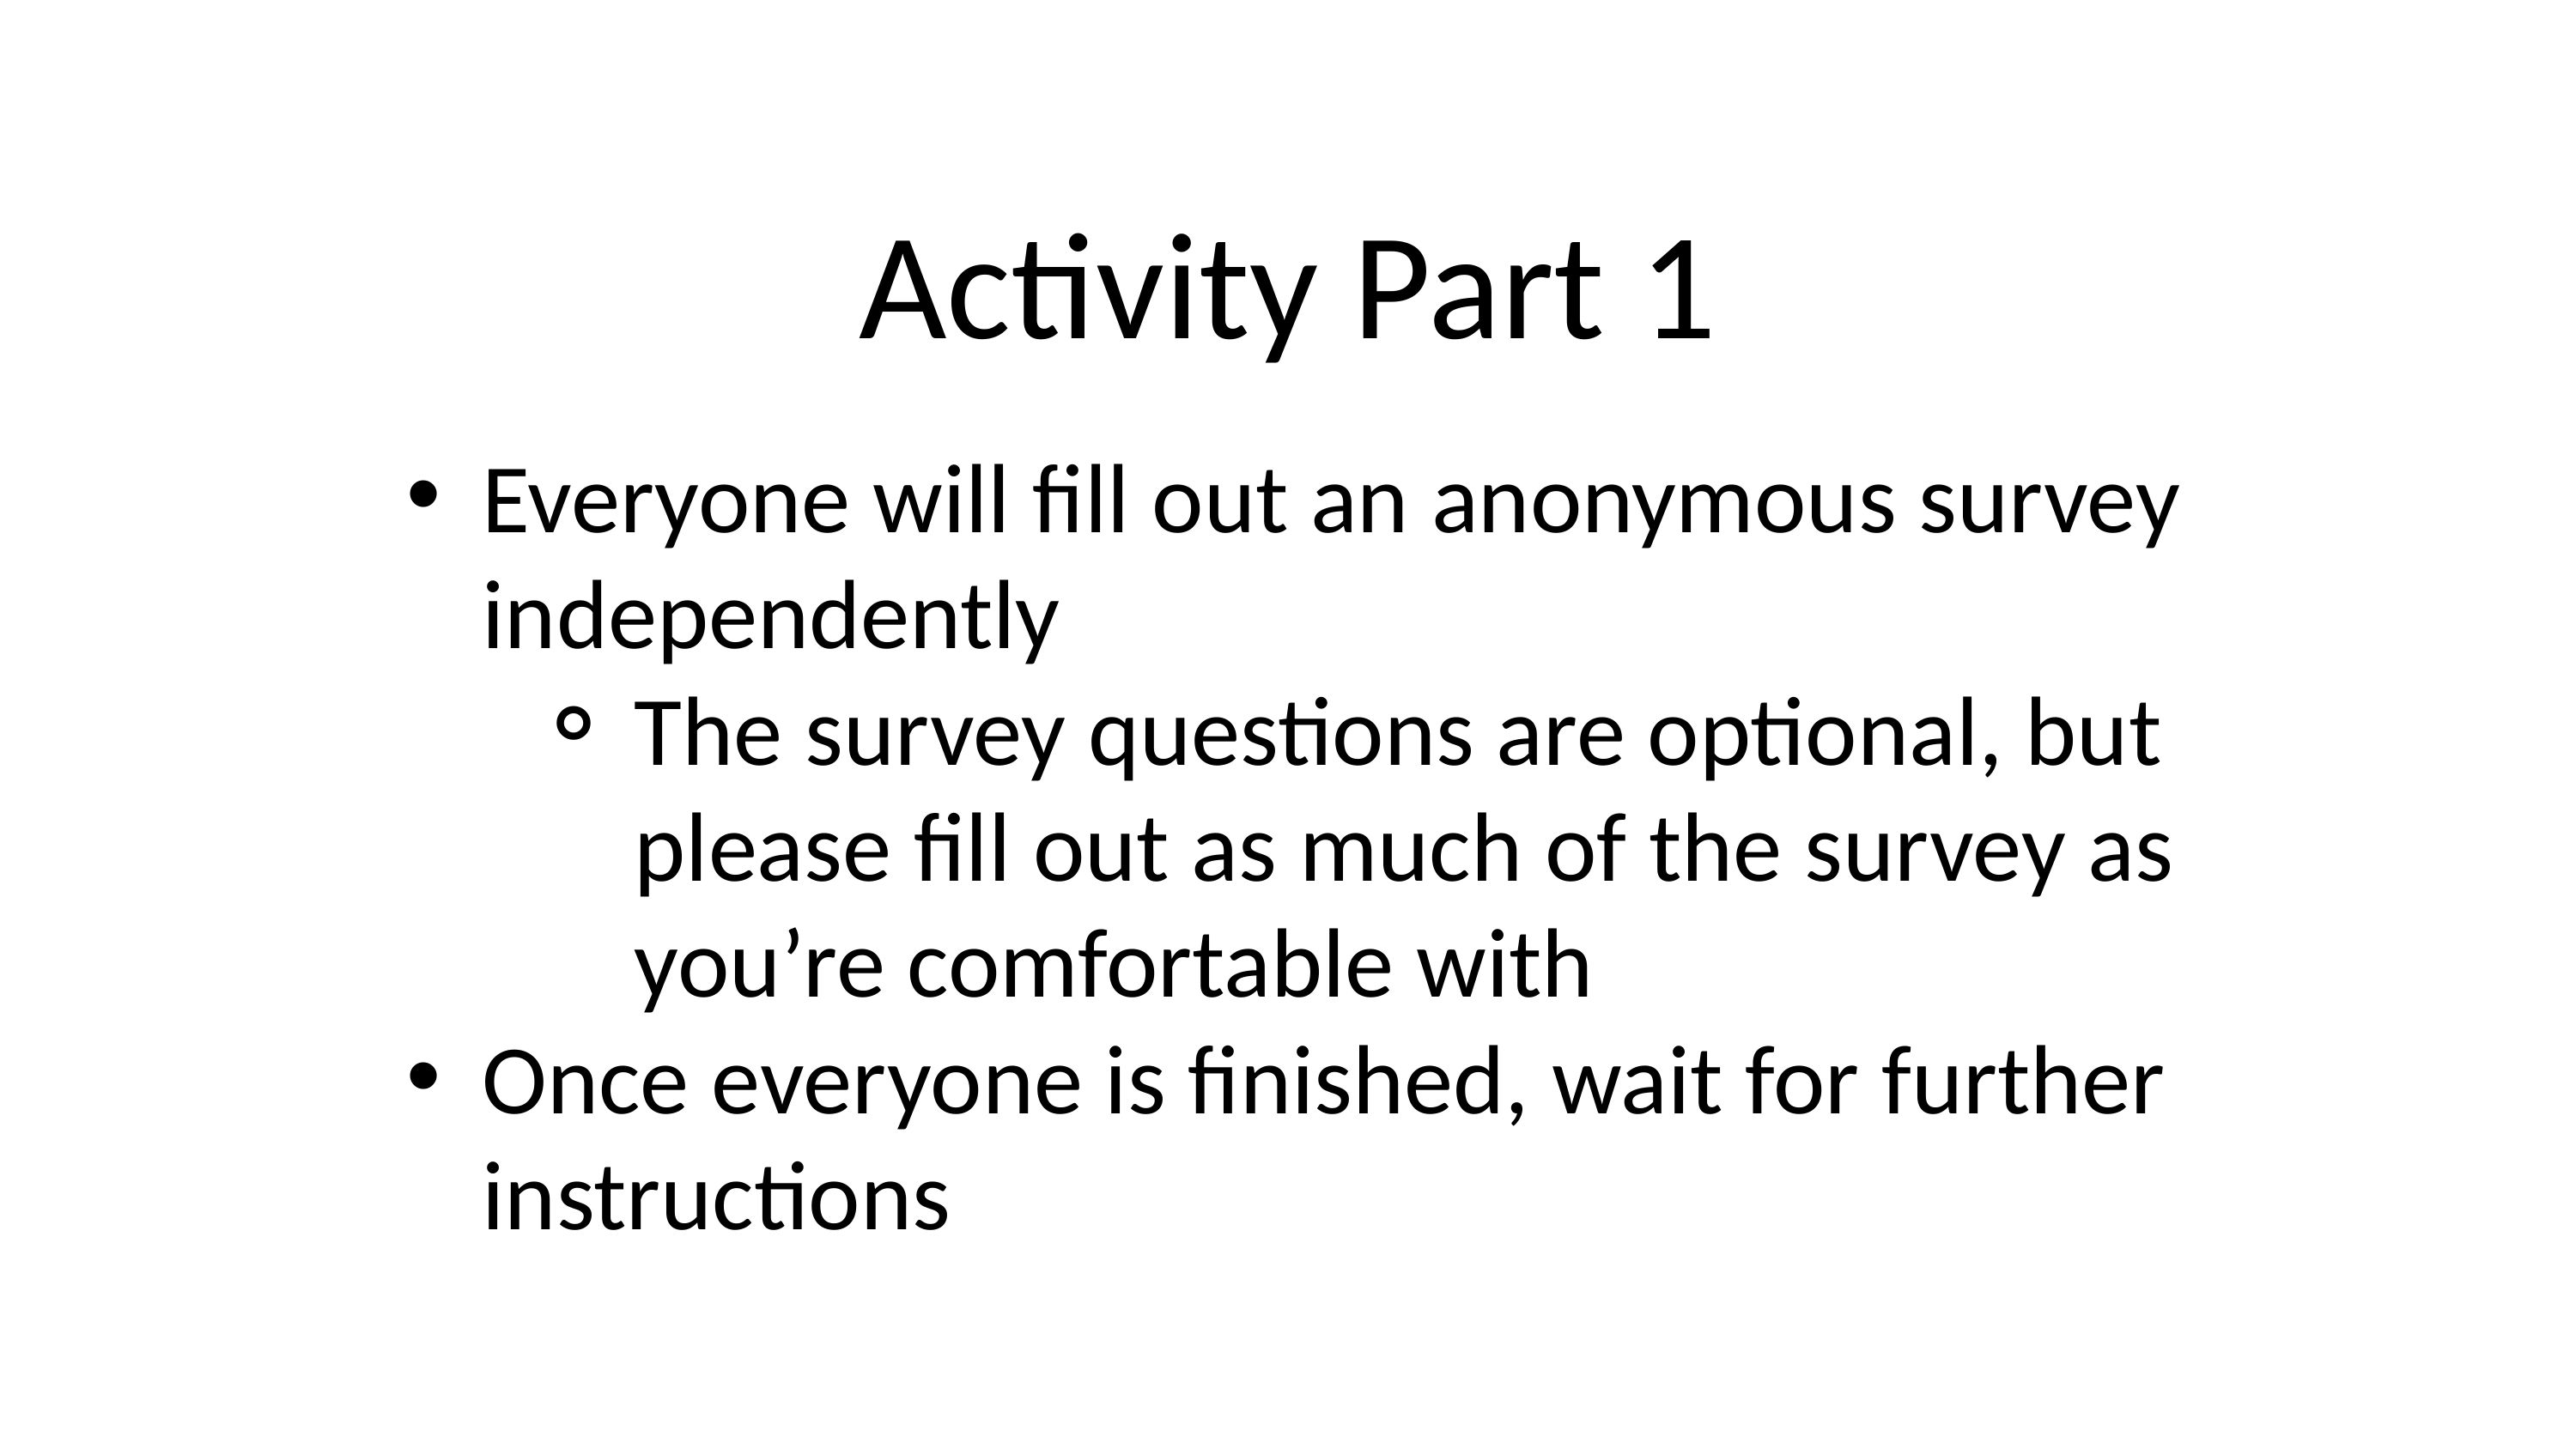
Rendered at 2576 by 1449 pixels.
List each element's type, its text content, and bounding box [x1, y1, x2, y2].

text_box Activity Part 1 [348, 197, 2228, 369]
text_box Everyone will fill out an anonymous survey independently The survey questions are optional, but please fill out as much of the survey as you’re comfortable with Once everyone is finished, wait for further instructions [330, 435, 2246, 1250]
